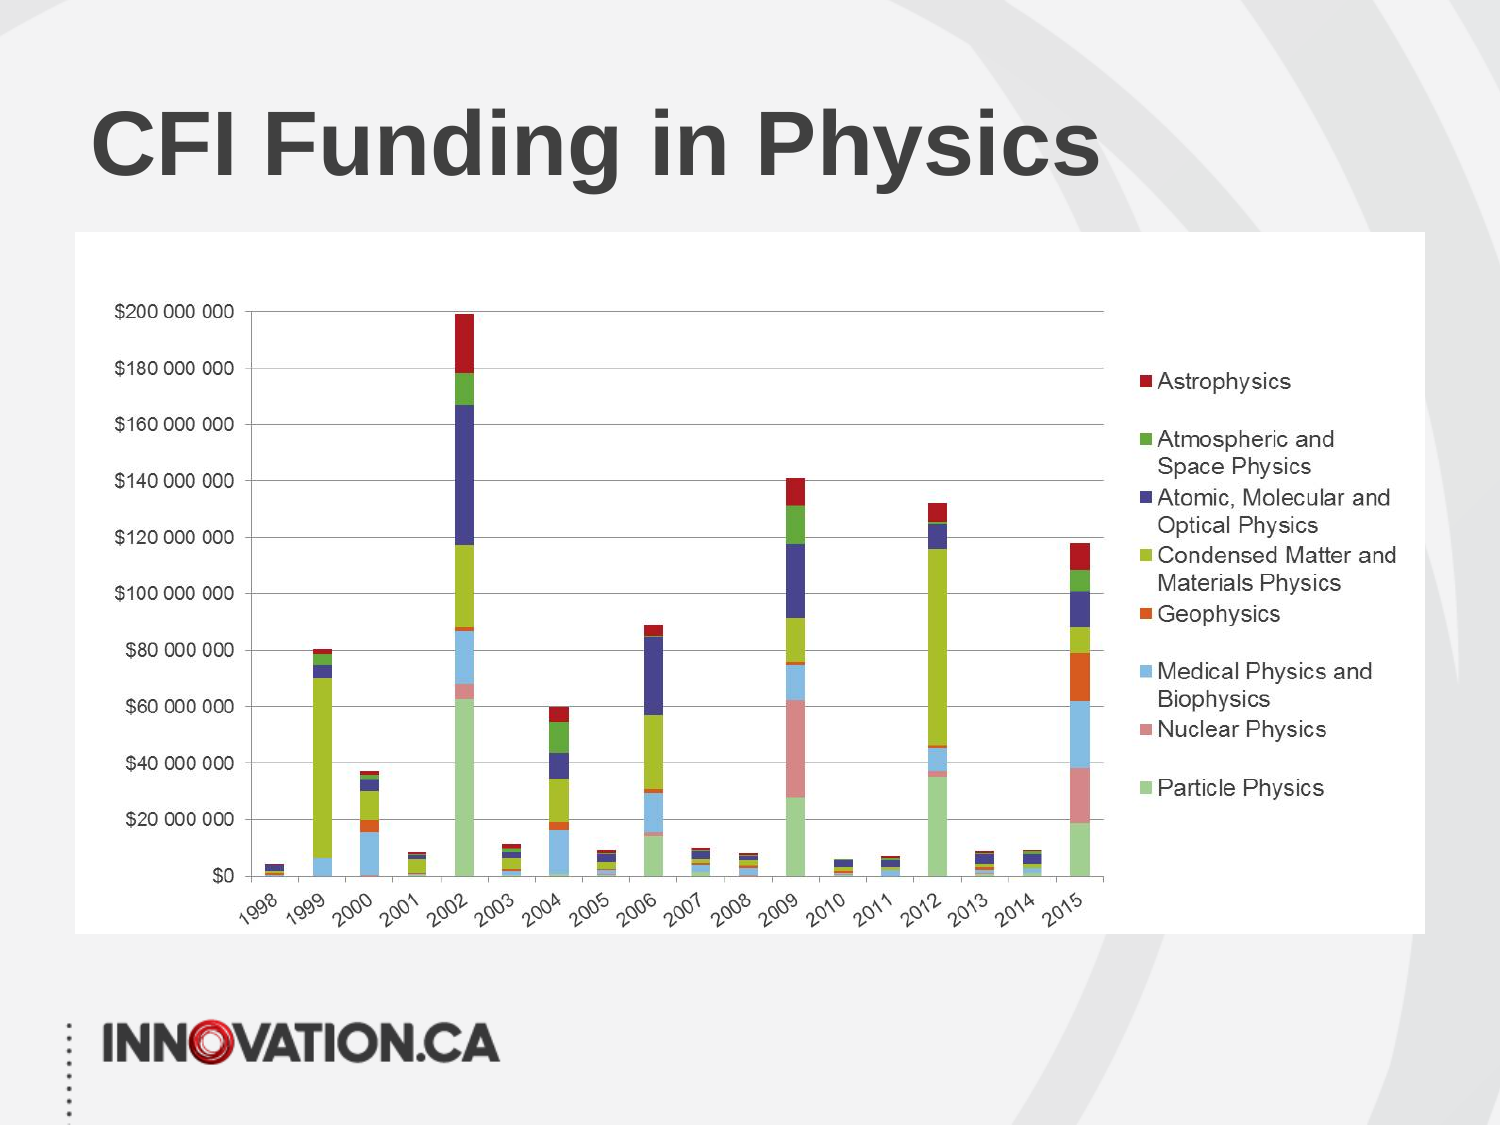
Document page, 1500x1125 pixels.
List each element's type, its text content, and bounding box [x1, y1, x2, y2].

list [74, 232, 1426, 934]
picture [0, 0, 1500, 1125]
title CFI Funding in Physics [75, 45, 1425, 231]
